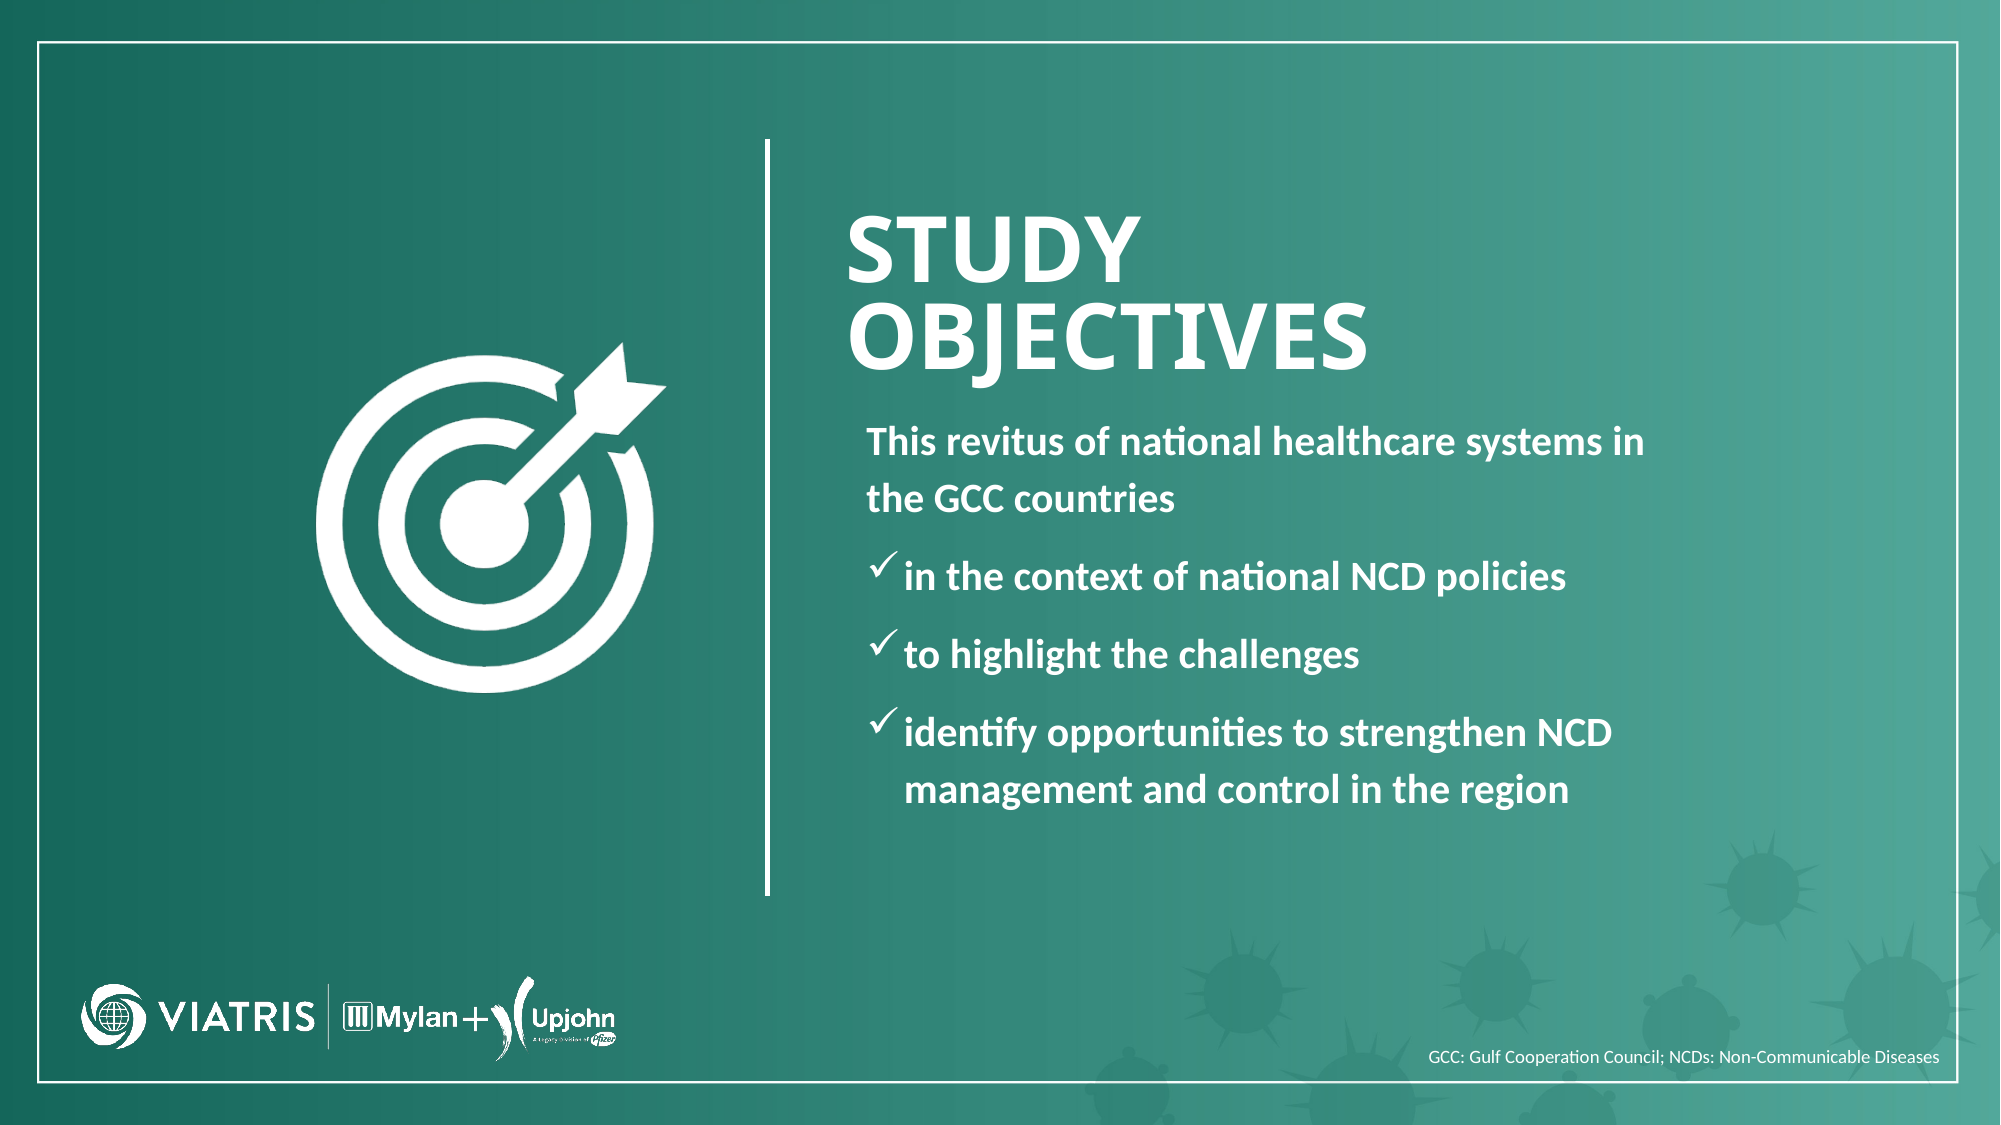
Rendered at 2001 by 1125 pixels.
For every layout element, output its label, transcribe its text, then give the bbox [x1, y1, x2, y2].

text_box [278, 138, 1722, 897]
text_box GCC: Gulf Cooperation Council; NCDs: Non-Communicable Diseases [1286, 1037, 1955, 1075]
picture [0, 0, 2000, 1125]
